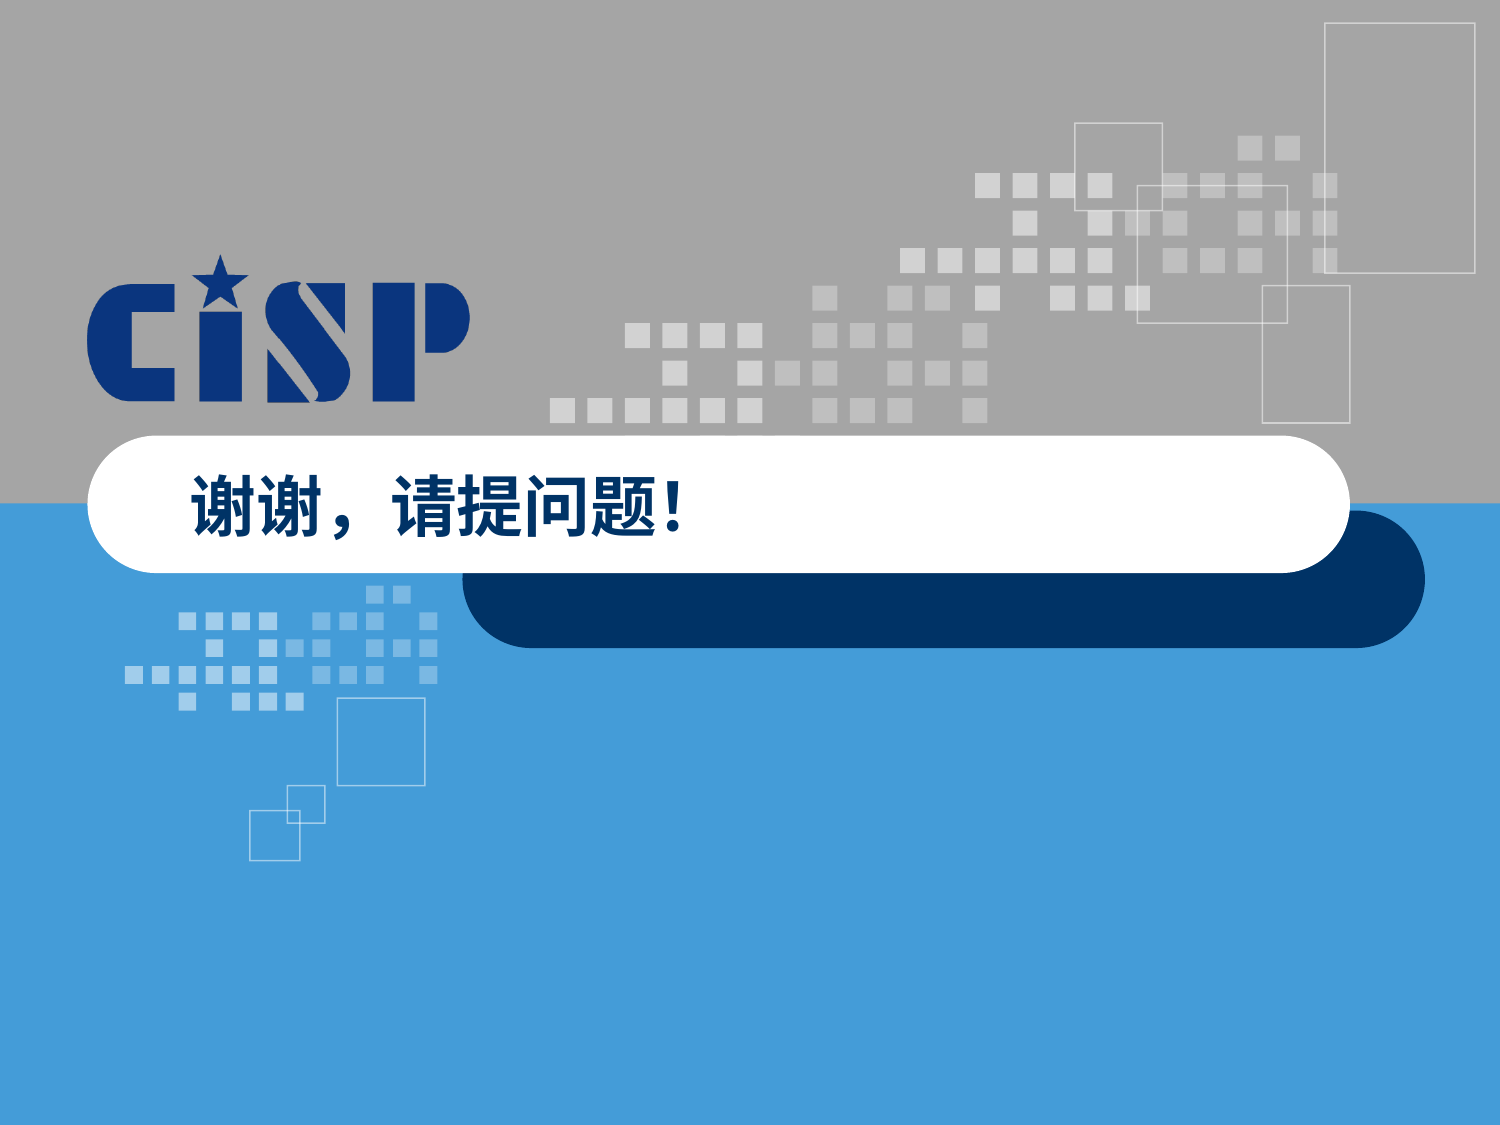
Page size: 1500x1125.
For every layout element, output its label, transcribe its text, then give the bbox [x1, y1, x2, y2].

title 谢谢，请提问题！ [174, 448, 1306, 561]
picture [37, 235, 519, 421]
